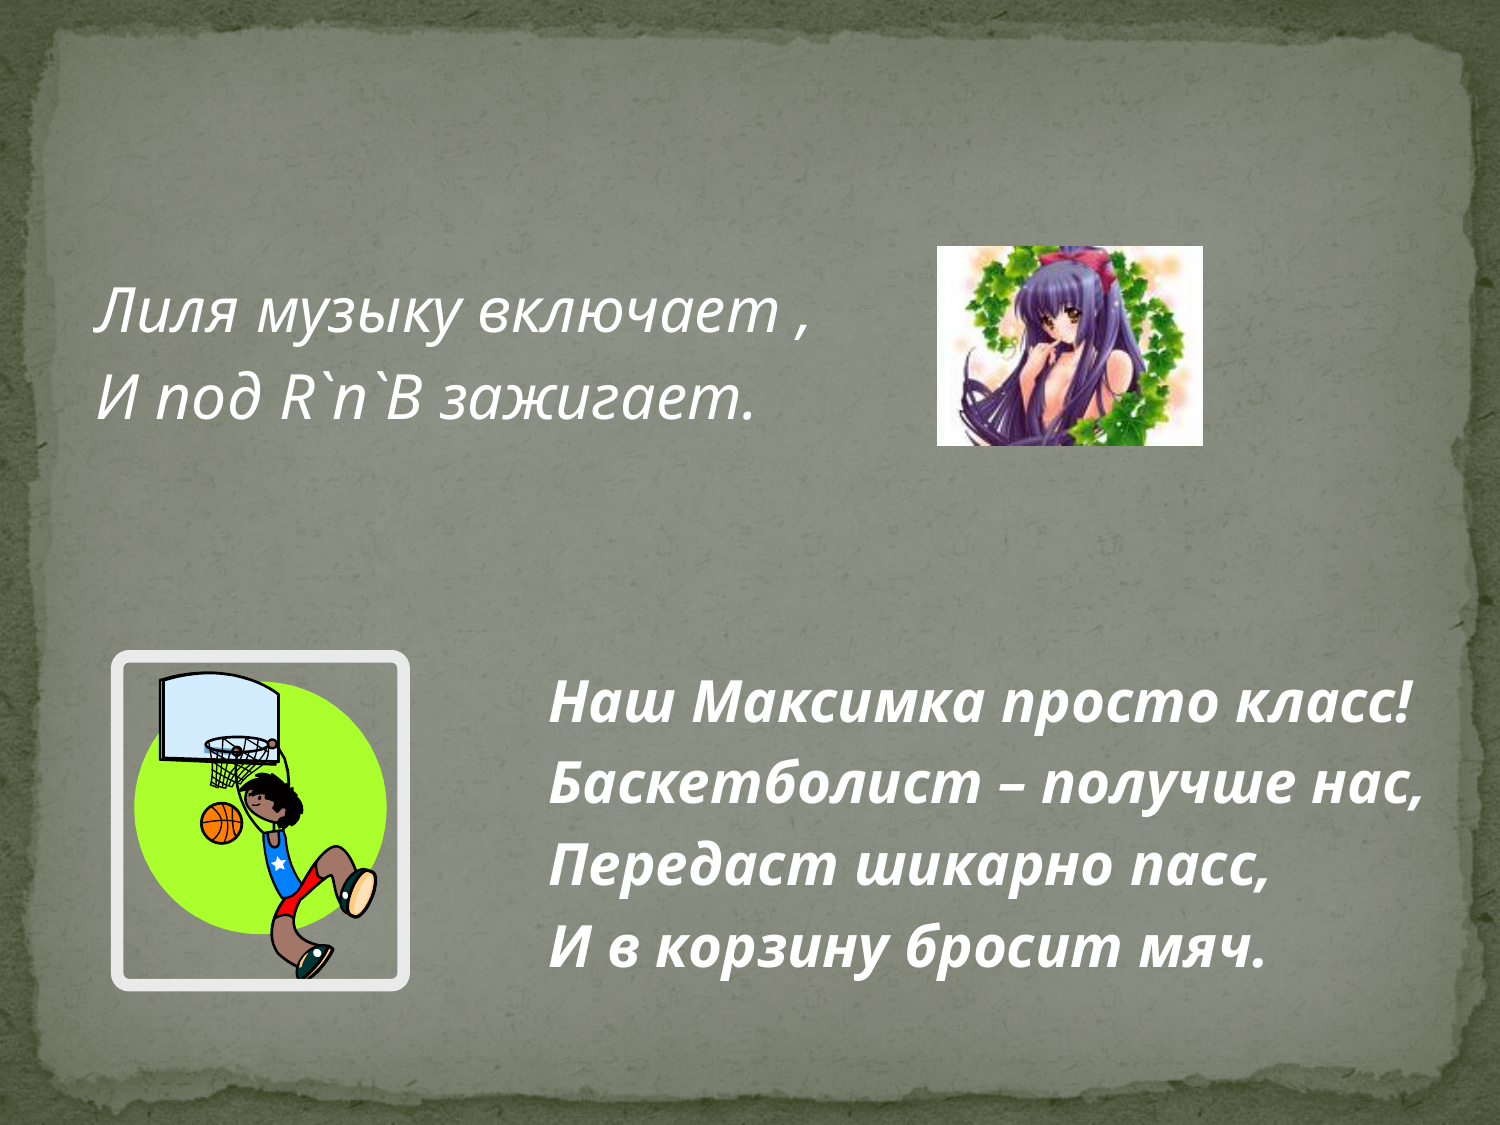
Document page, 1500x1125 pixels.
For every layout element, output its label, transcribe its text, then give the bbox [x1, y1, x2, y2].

picture [119, 658, 403, 985]
text_box Лиля музыку включает , И под R`n`B зажигает. [75, 262, 985, 516]
picture [937, 246, 1203, 446]
text_box Наш Максимка просто класс! Баскетболист – получше нас, Передаст шикарно пасс, И в корзину бросит мяч. [527, 656, 1500, 1039]
